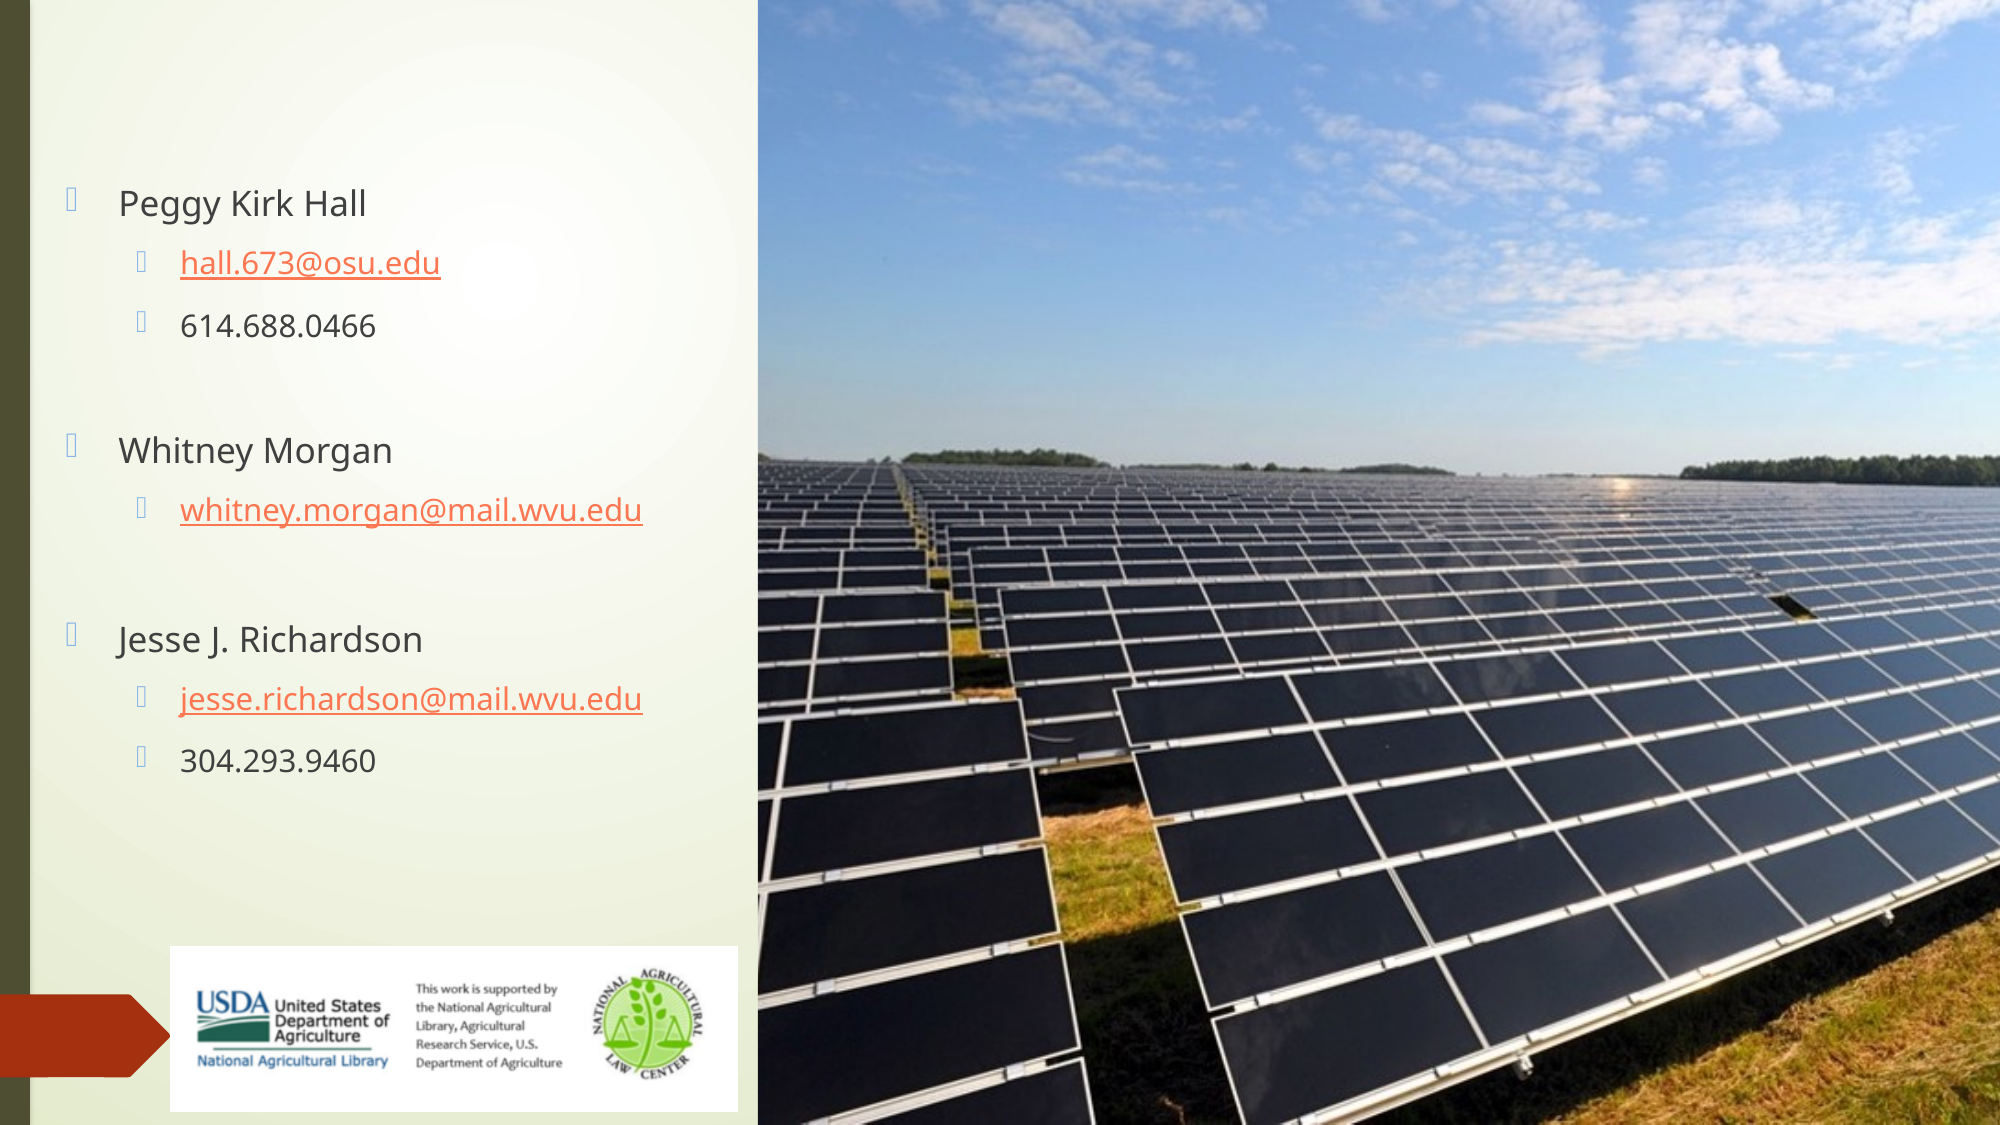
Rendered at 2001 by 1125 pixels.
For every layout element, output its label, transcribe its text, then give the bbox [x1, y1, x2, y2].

picture [169, 946, 738, 1112]
text_box [0, 0, 31, 992]
text_box [0, 1079, 31, 1125]
text_box [0, 992, 165, 1079]
picture [757, 0, 2000, 1125]
text_box [31, 0, 757, 1125]
list Peggy Kirk Hall hall.673@osu.edu 614.688.0466 Whitney Morgan whitney.morgan@mail.wvu.edu Jesse J. Richardson jesse.richardson@mail.wvu.edu 304.293.9460 [50, 174, 738, 791]
